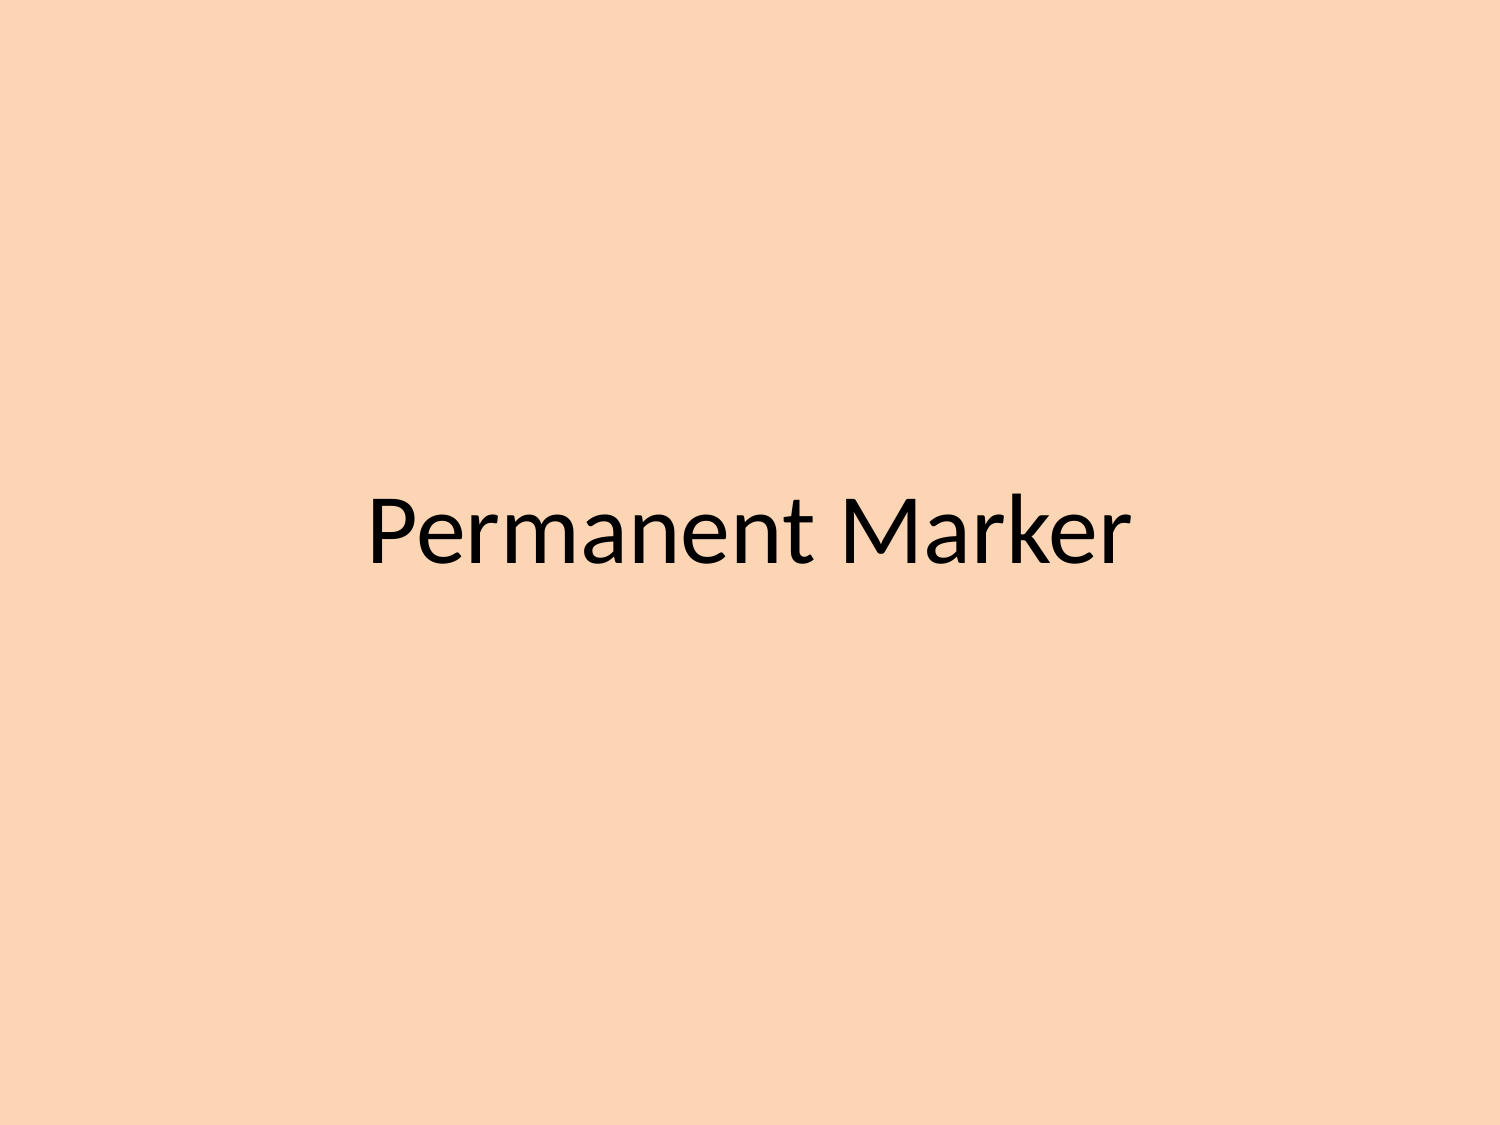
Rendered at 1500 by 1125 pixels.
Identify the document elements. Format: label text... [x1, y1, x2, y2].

list Permanent Marker [75, 262, 1425, 1005]
